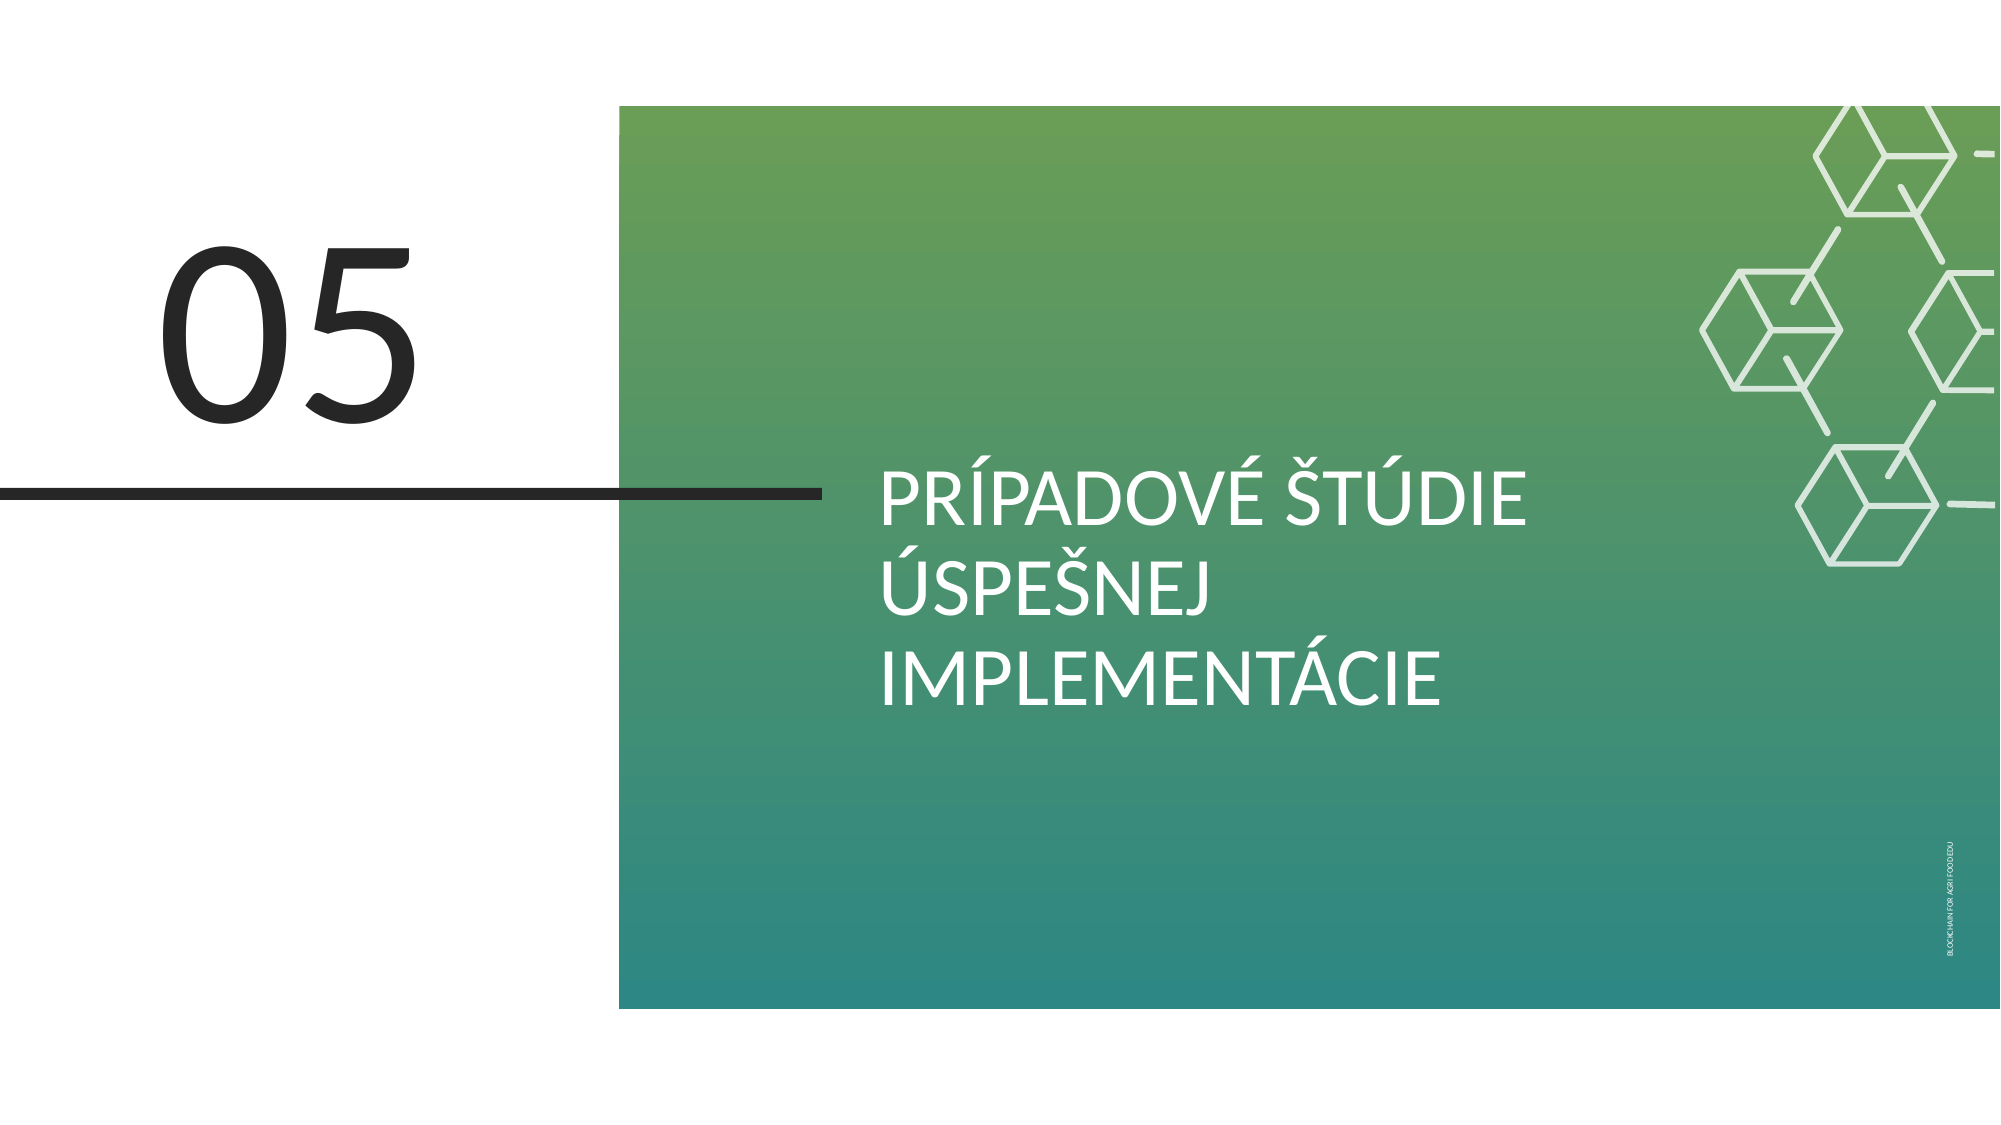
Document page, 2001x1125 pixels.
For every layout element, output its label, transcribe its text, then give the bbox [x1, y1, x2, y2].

list 05 [141, 180, 481, 277]
list PRÍPADOVÉ ŠTÚDIE ÚSPEŠNEJ IMPLEMENTÁCIE [864, 446, 1709, 899]
